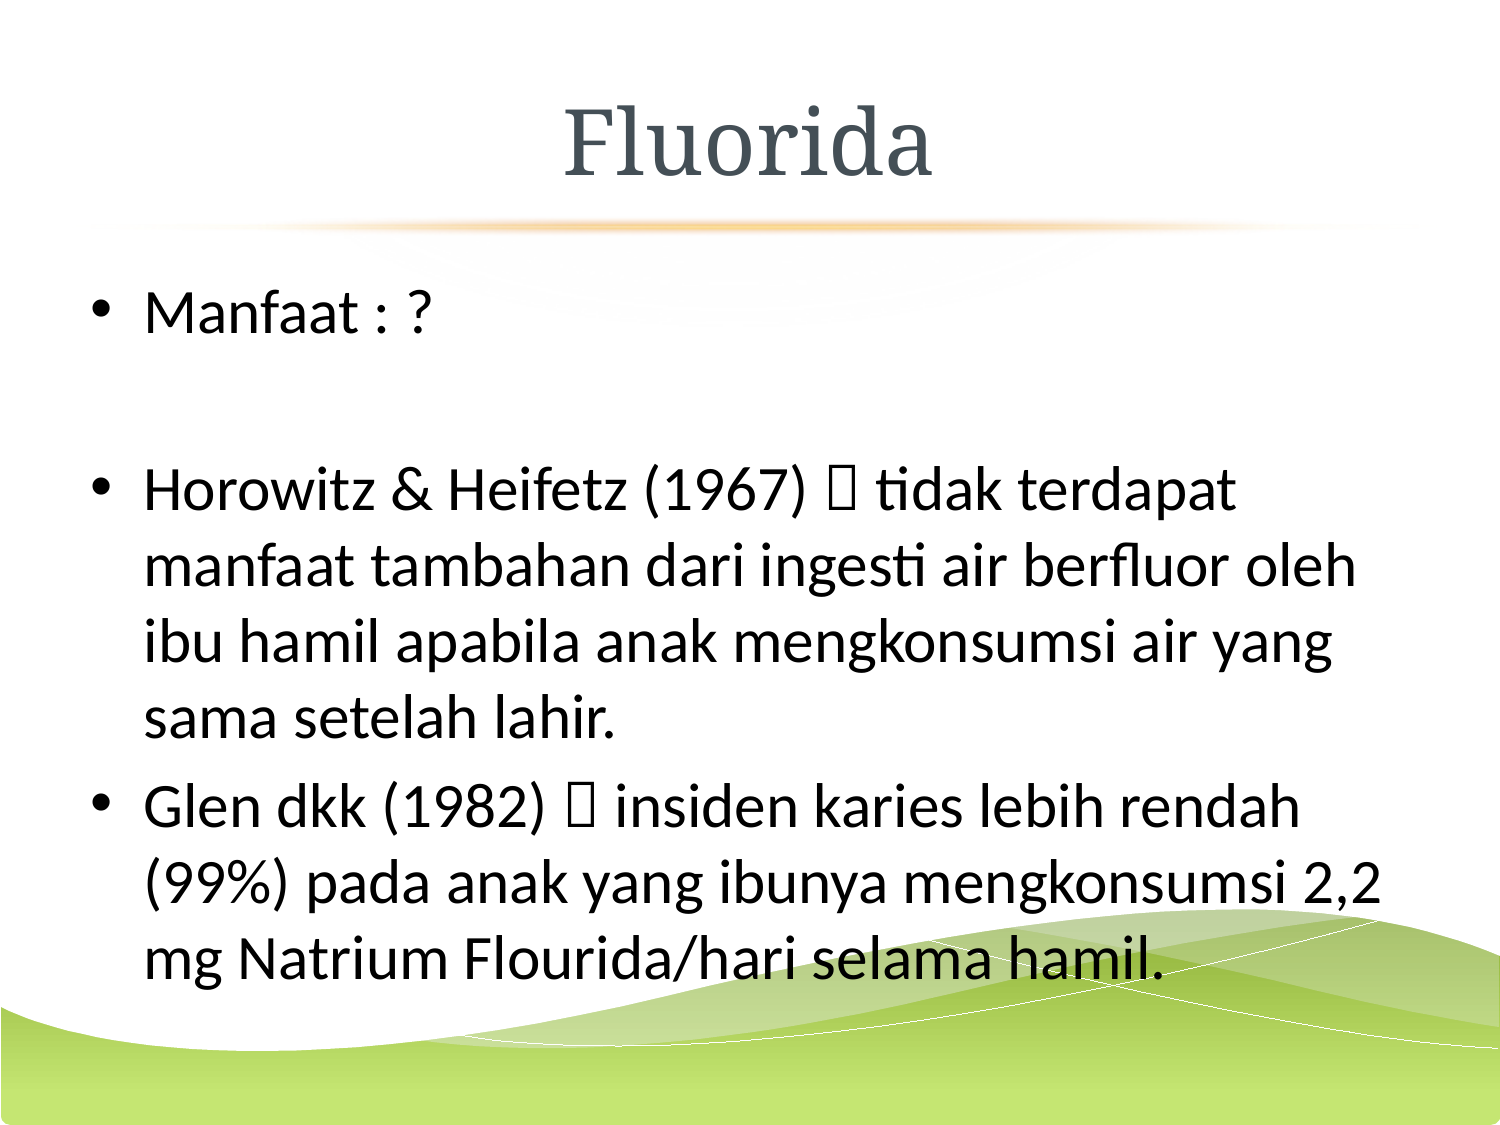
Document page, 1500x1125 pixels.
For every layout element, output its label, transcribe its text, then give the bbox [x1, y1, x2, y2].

list Manfaat : ? Horowitz & Heifetz (1967)  tidak terdapat manfaat tambahan dari ingesti air berfluor oleh ibu hamil apabila anak mengkonsumsi air yang sama setelah lahir. Glen dkk (1982)  insiden karies lebih rendah (99%) pada anak yang ibunya mengkonsumsi 2,2 mg Natrium Flourida/hari selama hamil. [75, 262, 1425, 1005]
title Fluorida [75, 45, 1425, 233]
picture [0, 1007, 6, 1125]
picture [0, 87, 1500, 829]
